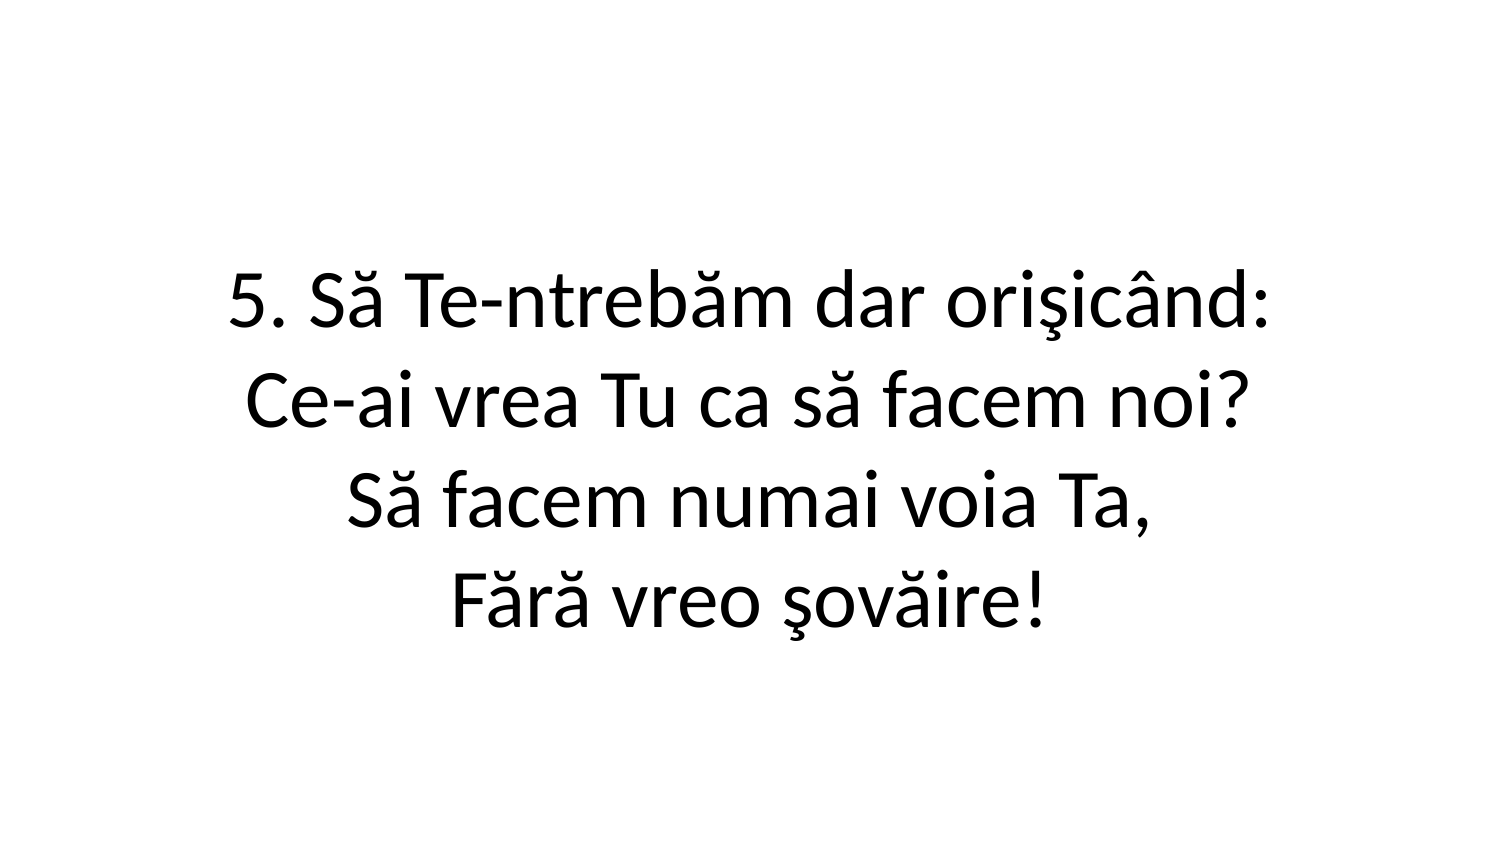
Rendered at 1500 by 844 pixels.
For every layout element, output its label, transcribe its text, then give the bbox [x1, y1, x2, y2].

text_box 5. Să Te-ntrebăm dar orişicând: Ce-ai vrea Tu ca să facem noi? Să facem numai voia Ta, Fără vreo şovăire! [211, 192, 1289, 652]
